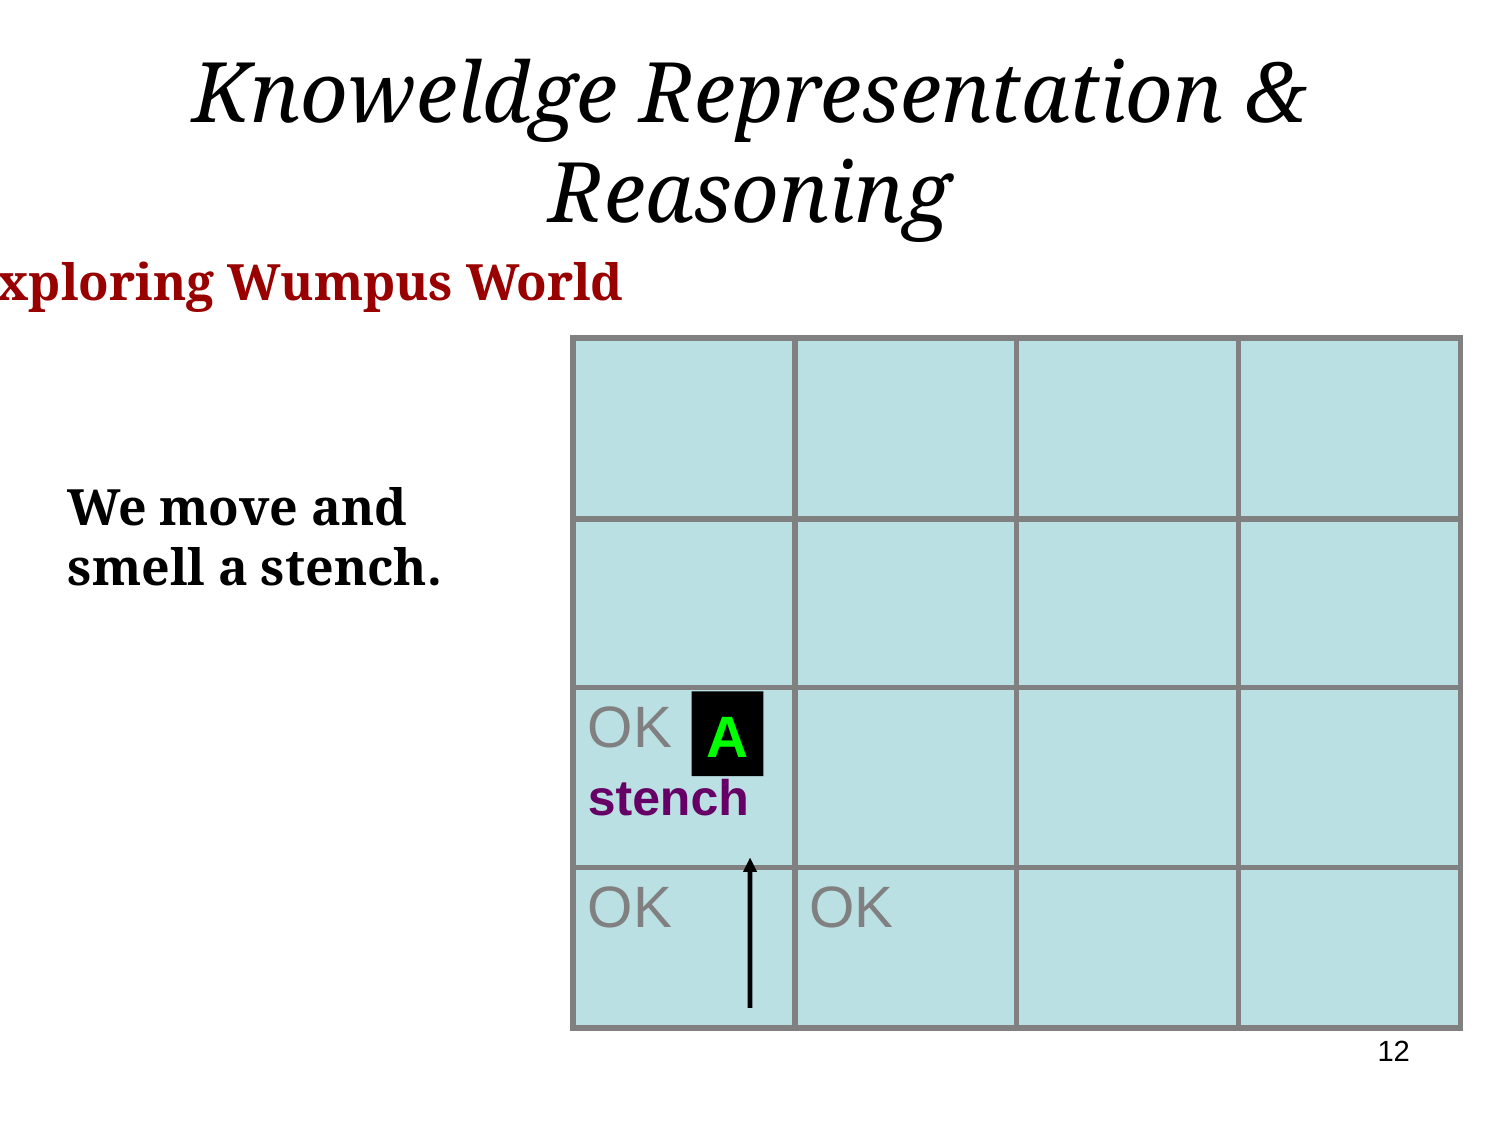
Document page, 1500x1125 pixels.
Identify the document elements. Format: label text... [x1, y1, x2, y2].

text_box A [691, 691, 764, 777]
slide_number 12 [1074, 1031, 1426, 1103]
table_cell [798, 690, 1014, 865]
table_cell OK [798, 870, 1014, 1025]
table_cell [1019, 870, 1236, 1025]
list [74, 262, 738, 1006]
table_cell [1241, 870, 1458, 1025]
table_cell OK stench [576, 690, 792, 865]
table_header [576, 341, 792, 516]
table_header [798, 341, 1014, 516]
table_cell [576, 522, 792, 685]
title Knoweldge Representation & Reasoning [74, 44, 1426, 233]
table_header [1019, 341, 1236, 516]
table_cell [1019, 690, 1236, 865]
text_box Exploring Wumpus World [0, 243, 639, 319]
text_box [743, 857, 757, 1008]
table_cell OK [576, 870, 792, 1025]
table_cell [798, 522, 1014, 685]
text_box We move and smell a stench. [53, 467, 553, 673]
table_cell [1019, 522, 1236, 685]
table_header [1241, 341, 1458, 516]
table_cell [1241, 522, 1458, 685]
table_cell [1241, 690, 1458, 865]
